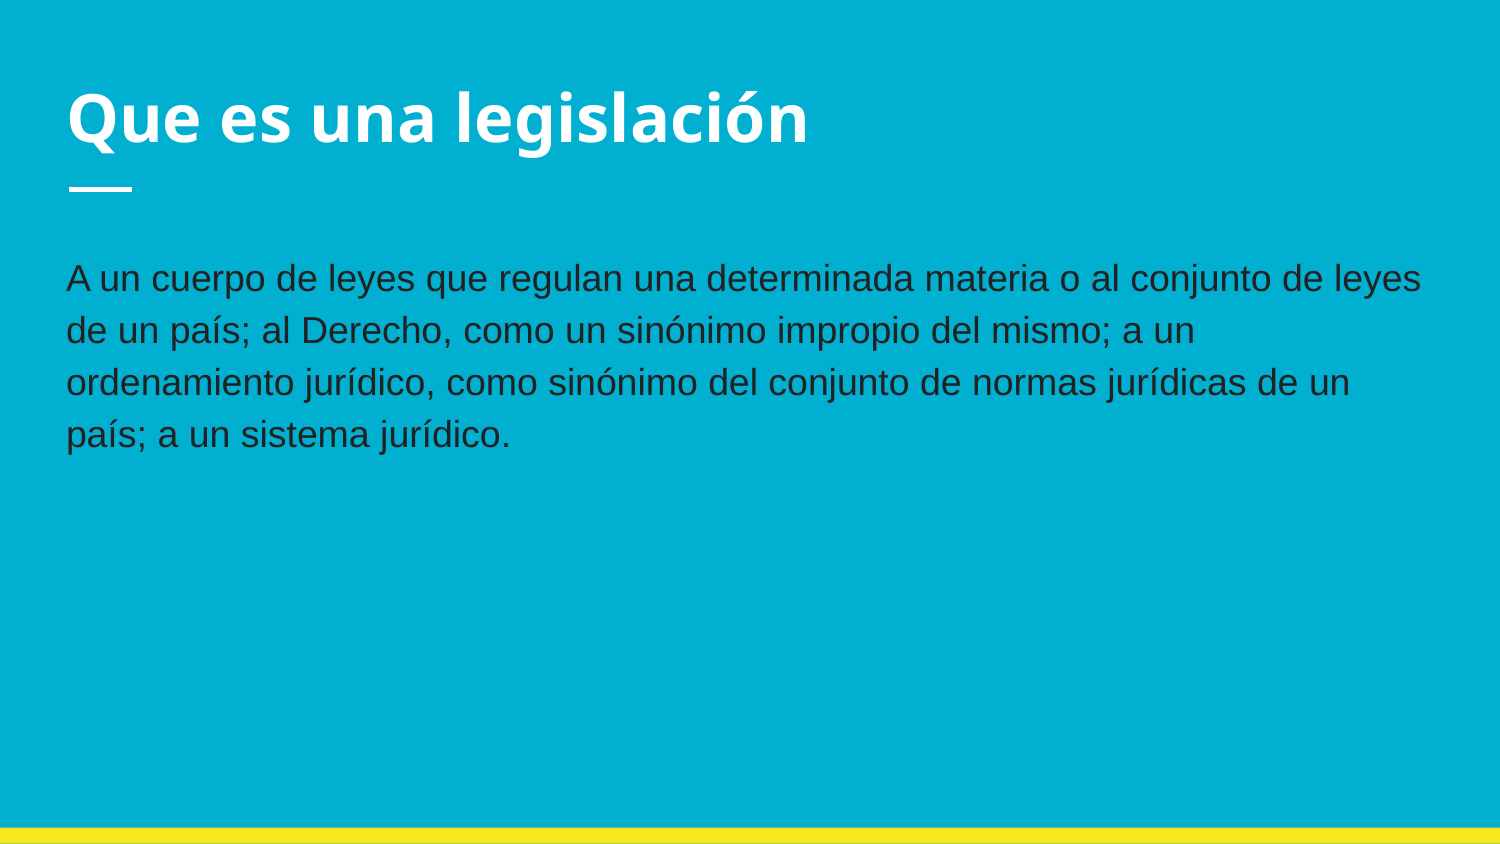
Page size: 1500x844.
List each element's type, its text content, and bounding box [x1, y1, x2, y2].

list A un cuerpo de leyes que regulan una determinada materia o al conjunto de leyes de un país; al Derecho, como un sinónimo impropio del mismo; a un ordenamiento jurídico, como sinónimo del conjunto de normas jurídicas de un país; a un sistema jurídico. [51, 232, 1449, 750]
title Que es una legislación [51, 61, 1449, 167]
